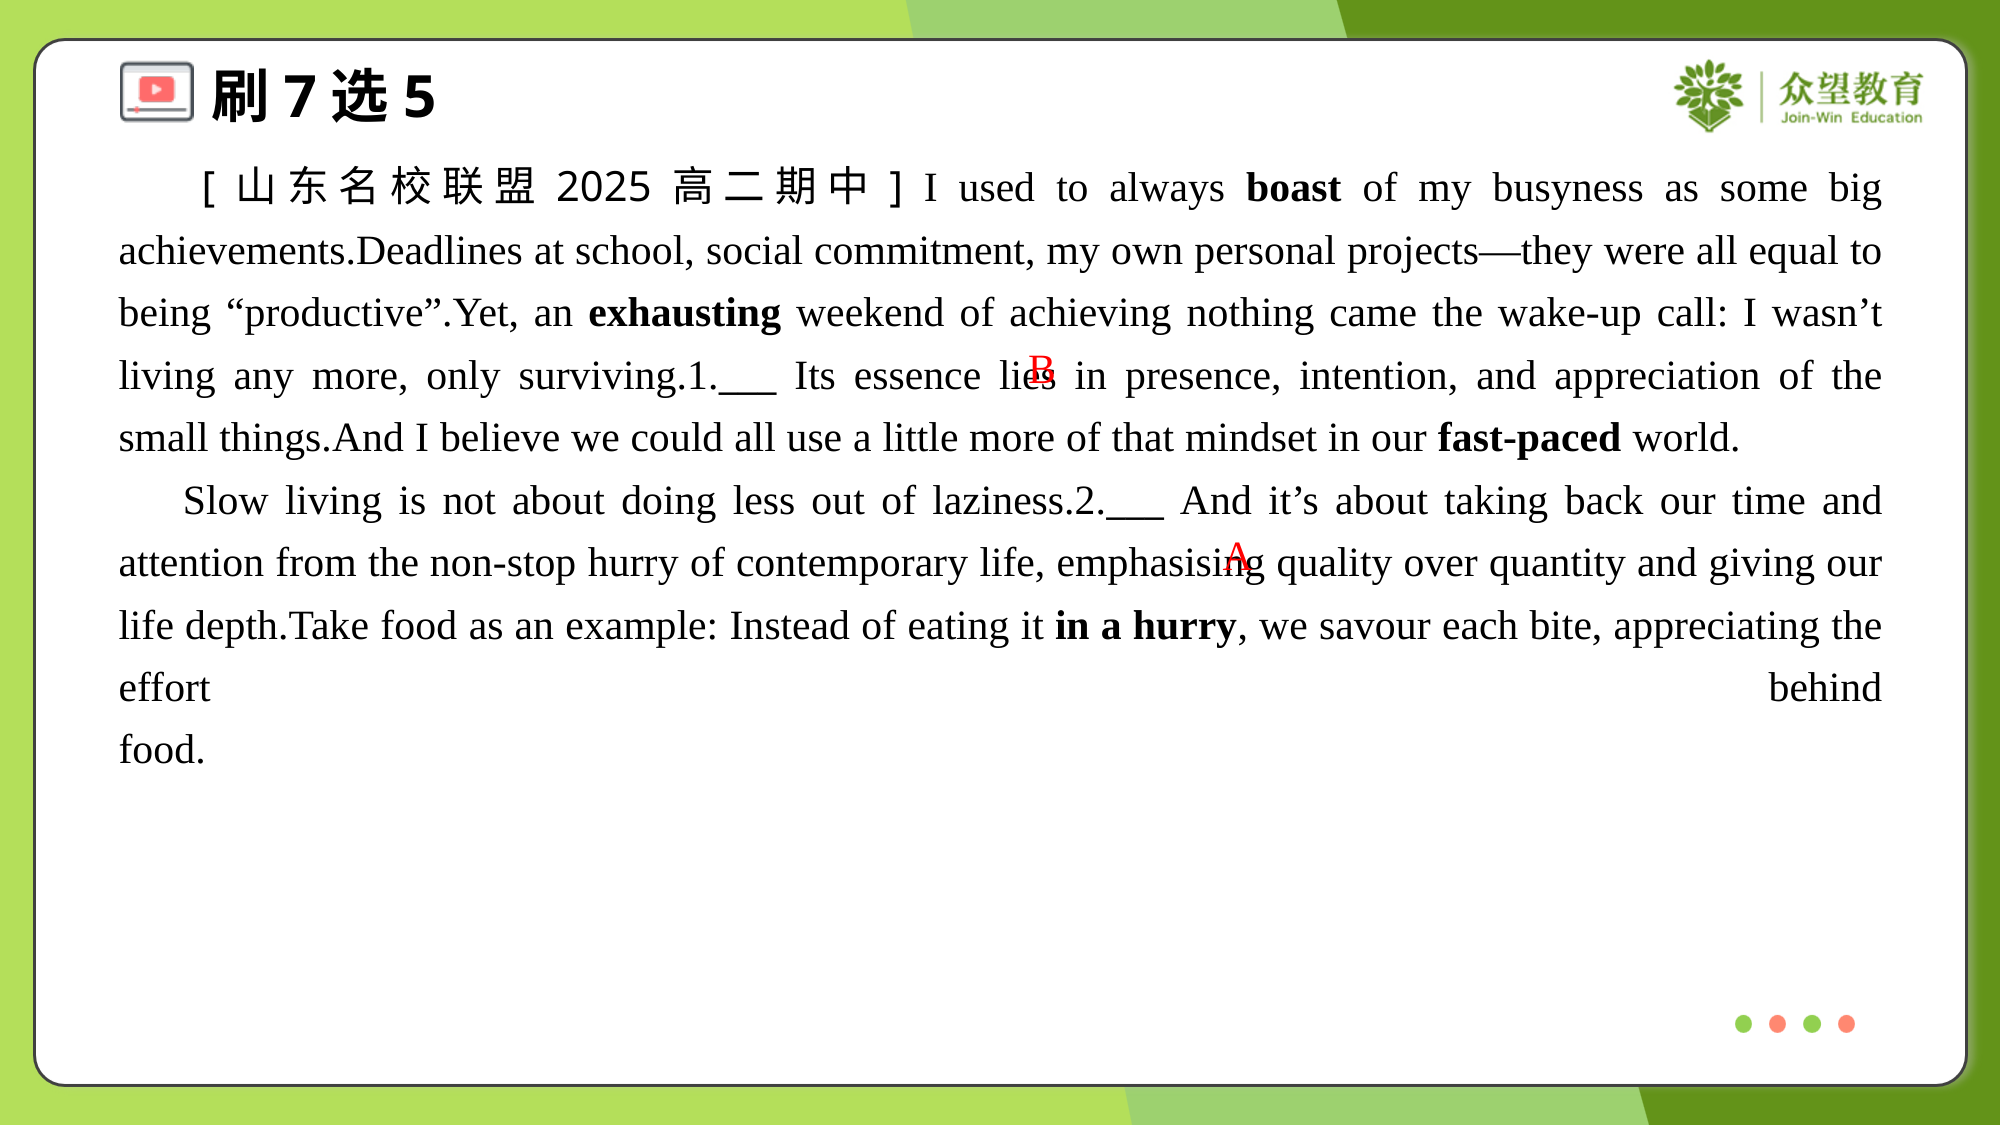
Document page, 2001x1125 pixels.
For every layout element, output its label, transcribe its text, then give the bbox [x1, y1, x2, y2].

text_box A [1218, 516, 1258, 574]
text_box B [1023, 328, 1061, 387]
picture [0, 0, 2000, 1125]
text_box [山东名校联盟2025高二期中] I used to always boast of my busyness as some big achievements.Deadlines at school, social commitment, my own personal projects—they were all equal to being “productive”.Yet, an exhausting weekend of achieving nothing came the wake-up call: I wasn’t living any more, only surviving.1.___ Its essence lies in presence, intention, and appreciation of the small things.And I believe we could all use a little more of that mindset in our fast-paced world. Slow living is not about doing less out of laziness.2.___ And it’s about taking back our time and attention from the non-stop hurry of contemporary life, emphasising quality over quantity and giving our life depth.Take food as an example: Instead of eating it in a hurry, we savour each bite, appreciating the effort behind food.#2 [118, 147, 1883, 767]
